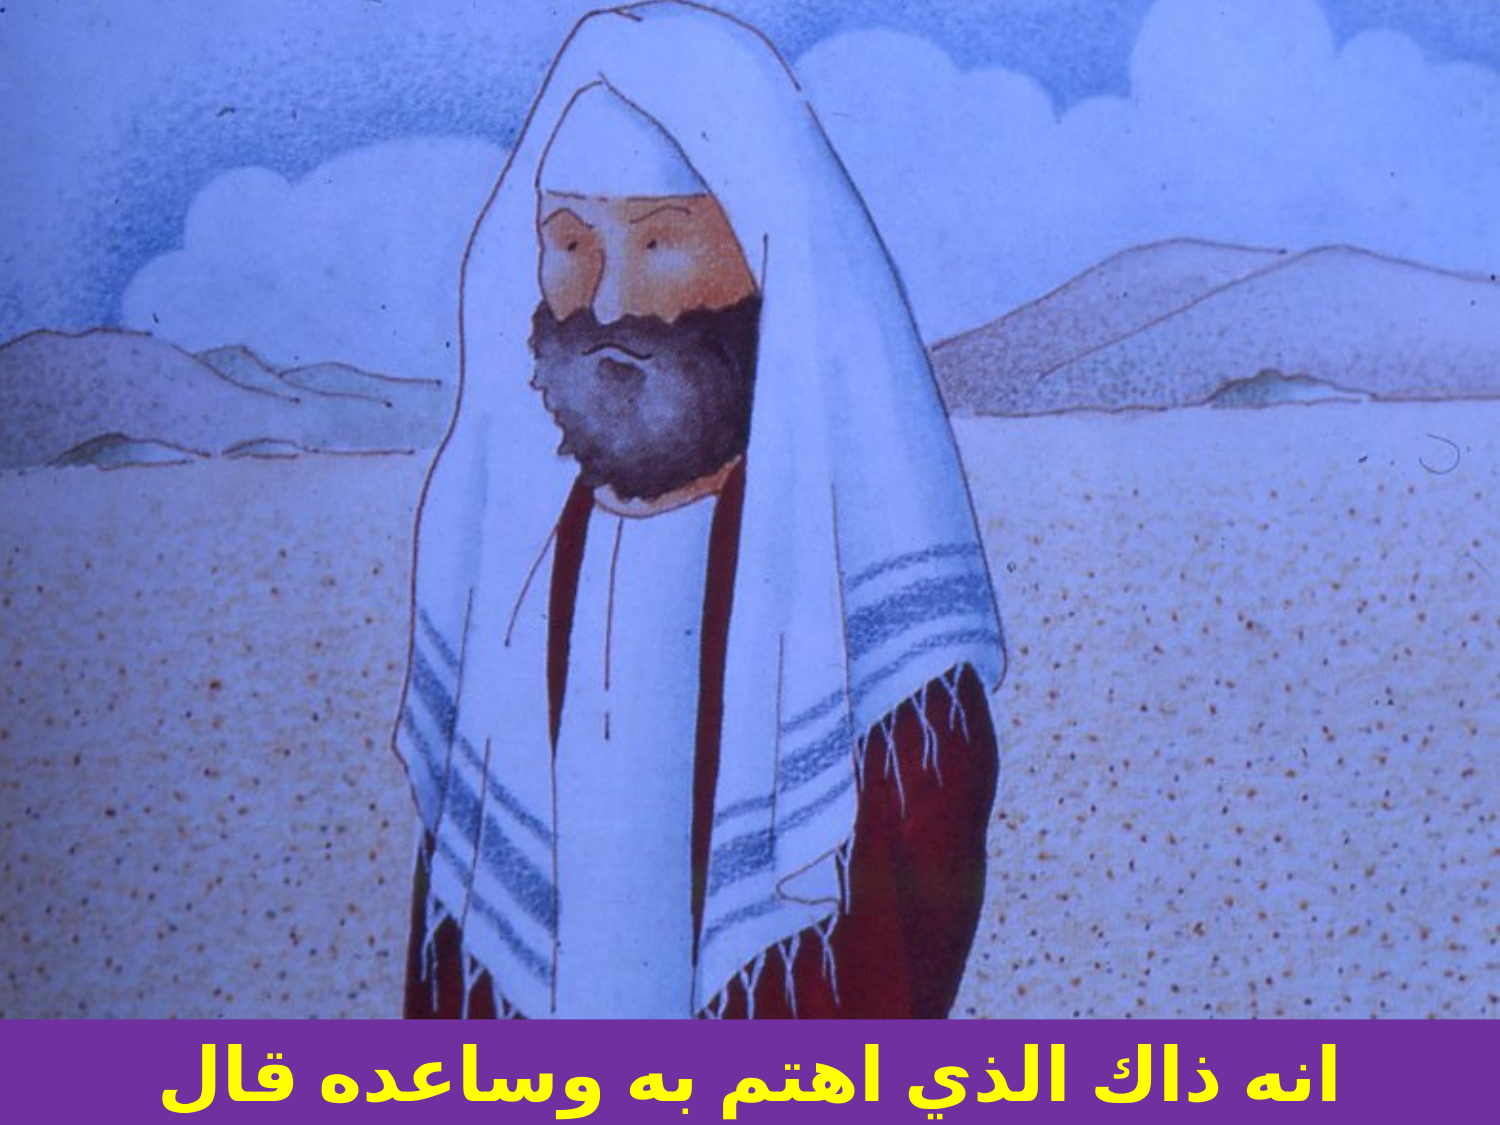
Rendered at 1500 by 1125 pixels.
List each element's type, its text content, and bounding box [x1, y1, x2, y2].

picture [0, 0, 1500, 1020]
text_box انه ذاك الذي اهتم به وساعده قال الفريسي [0, 1027, 1500, 1125]
